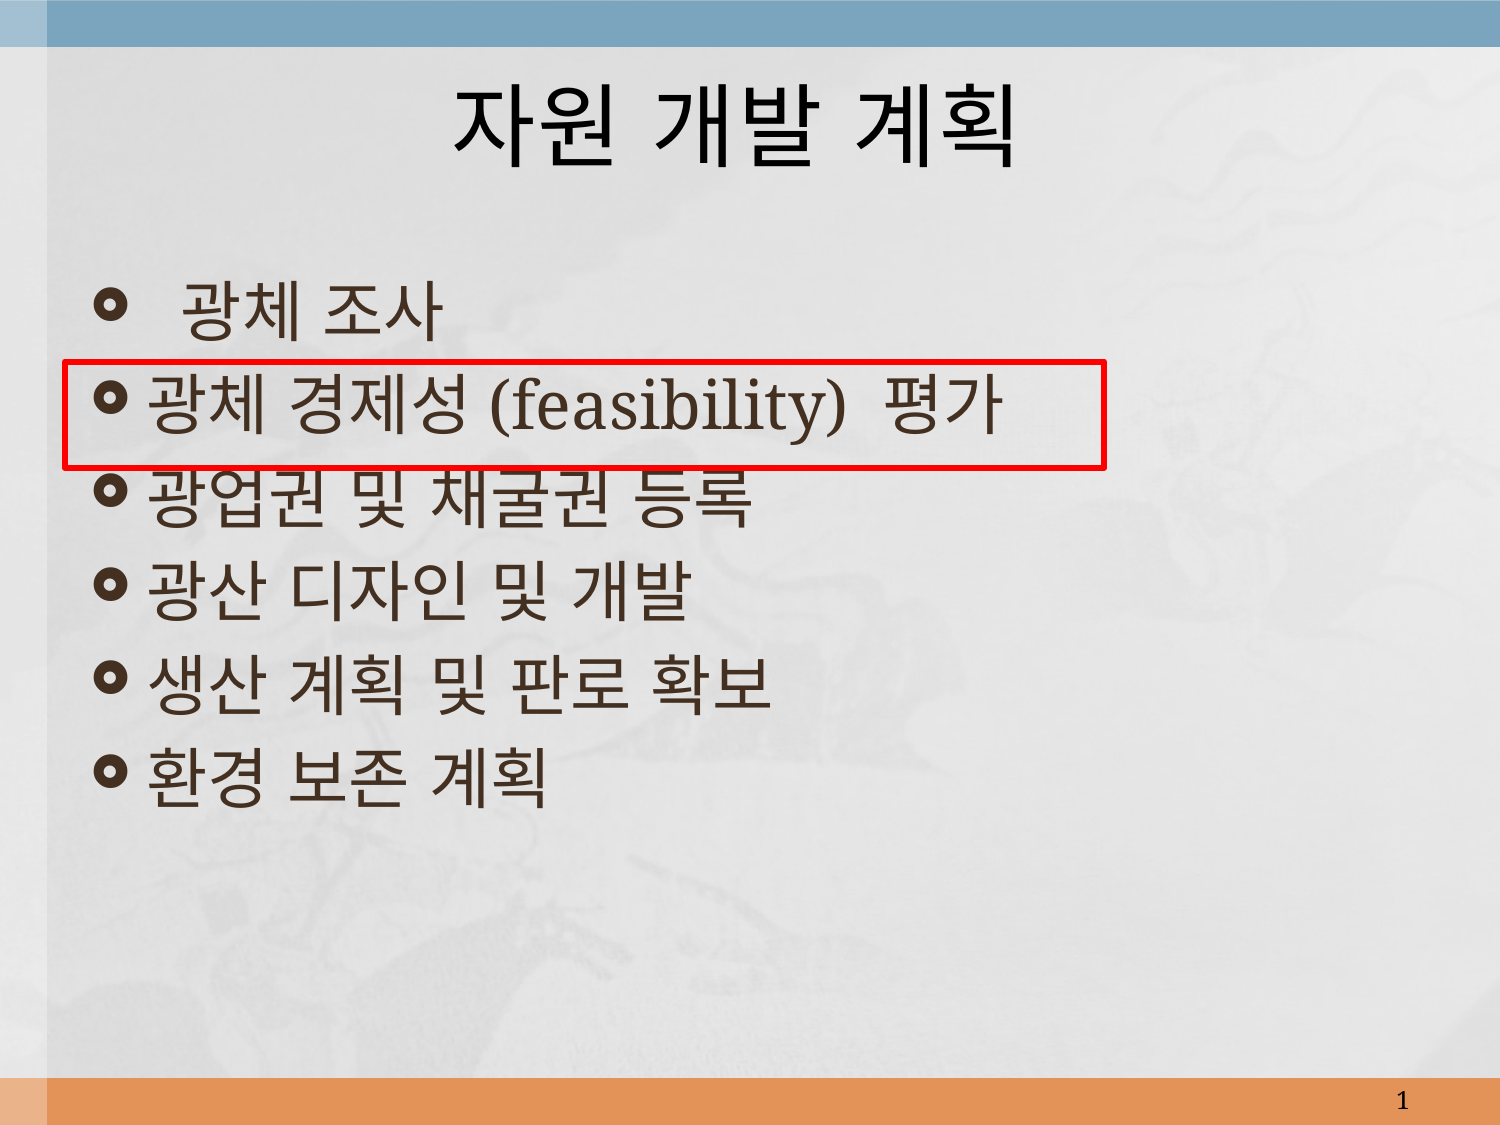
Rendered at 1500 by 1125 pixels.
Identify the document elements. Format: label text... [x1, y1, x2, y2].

text_box [64, 360, 1106, 469]
list 광체 조사 광체 경제성(feasibility) 평가 광업권 및 채굴권 등록 광산 디자인 및 개발 생산 계획 및 판로 확보 환경 보존 계획 [75, 262, 1425, 1005]
slide_number 1 [1074, 1078, 1425, 1125]
title 자원 개발 계획 [49, 46, 1454, 202]
